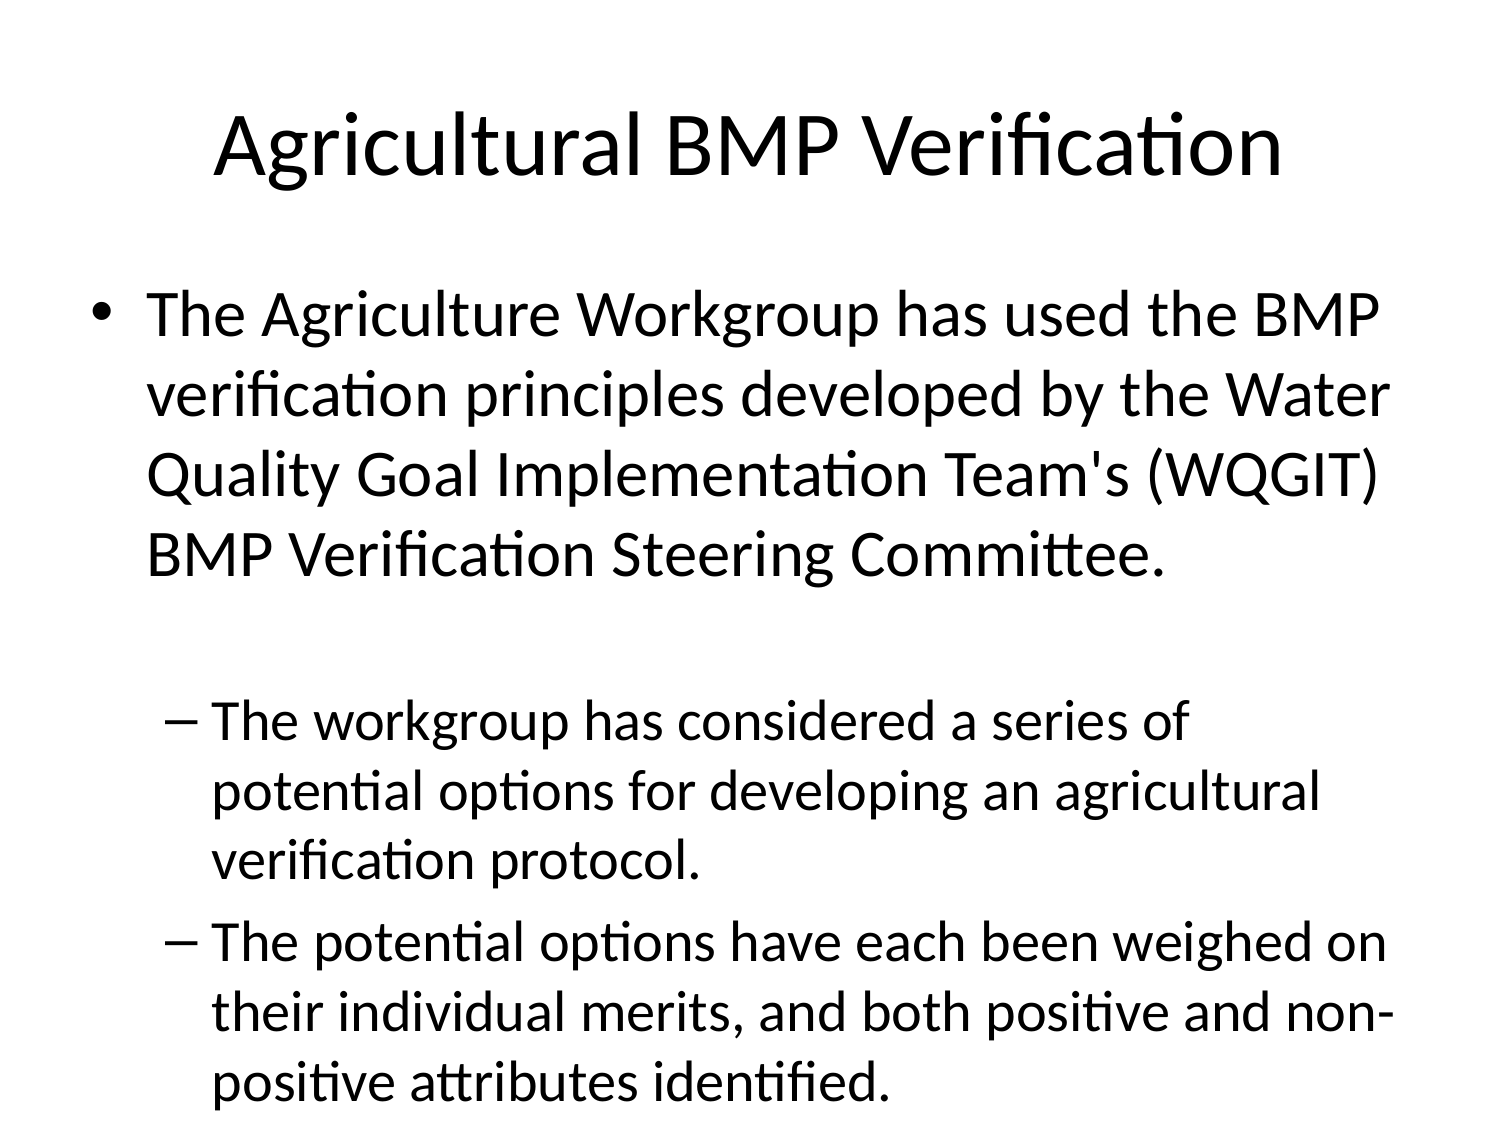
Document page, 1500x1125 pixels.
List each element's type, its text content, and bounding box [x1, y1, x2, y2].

title Agricultural BMP Verification [75, 45, 1425, 233]
list The Agriculture Workgroup has used the BMP verification principles developed by the Water Quality Goal Implementation Team's (WQGIT) BMP Verification Steering Committee. The workgroup has considered a series of potential options for developing an agricultural verification protocol. The potential options have each been weighed on their individual merits, and both positive and non-positive attributes identified. [75, 262, 1425, 1125]
